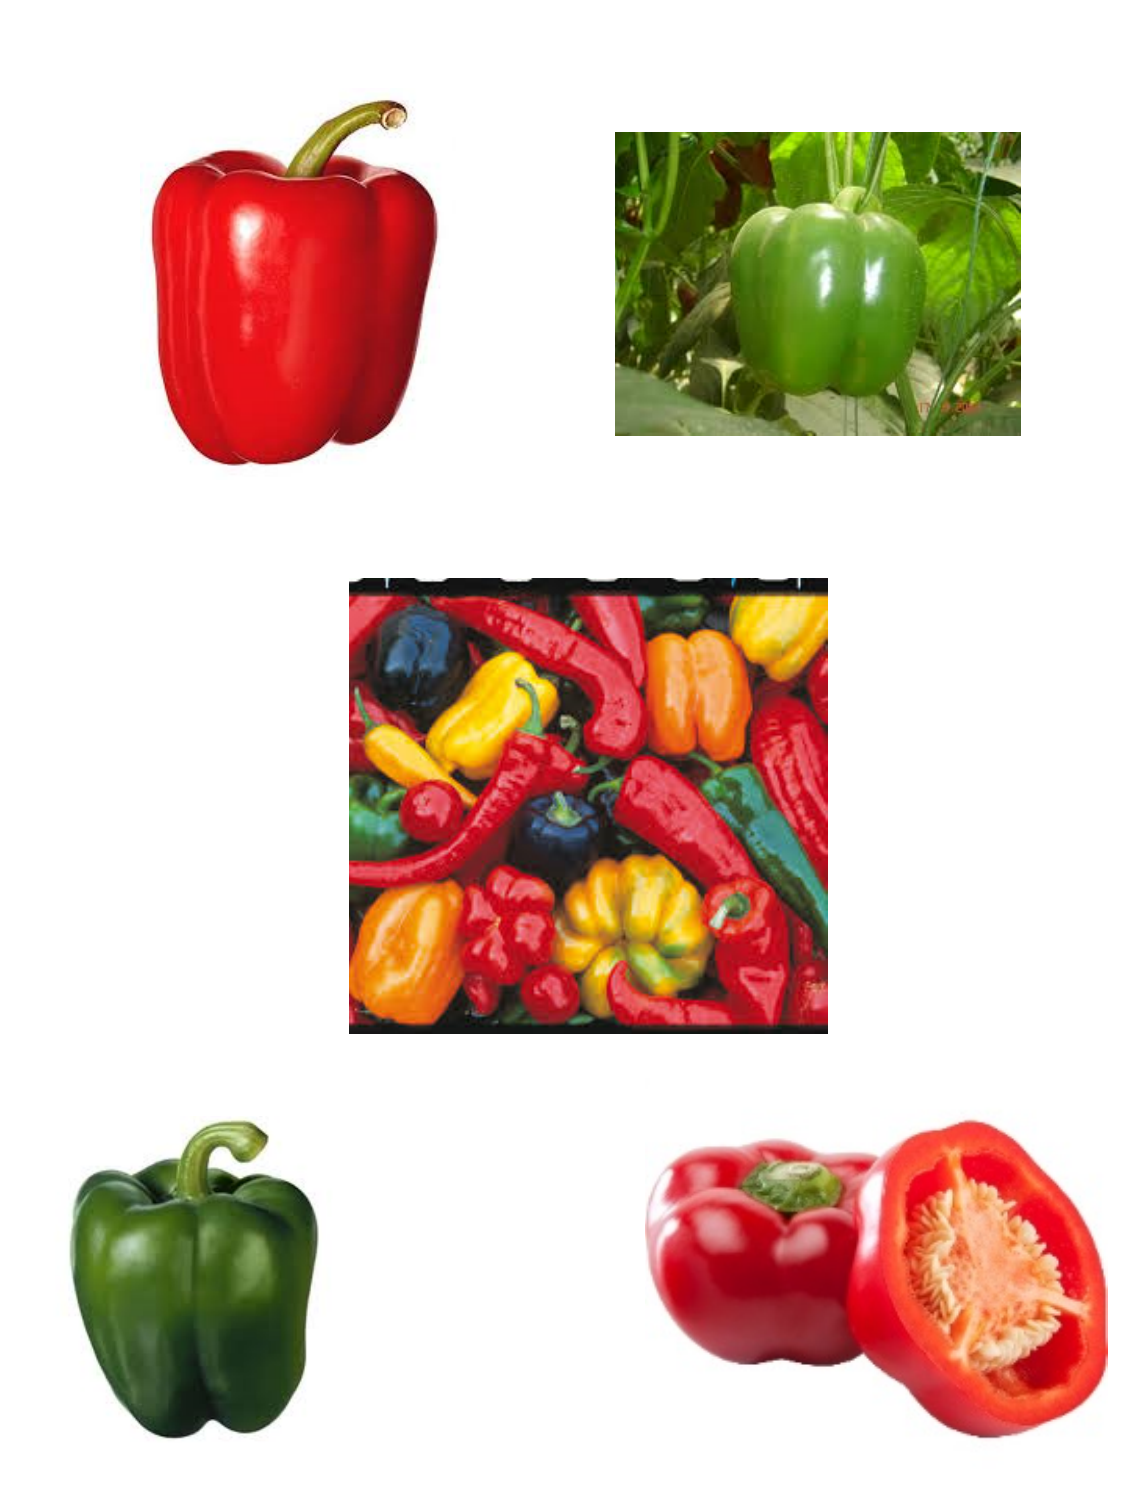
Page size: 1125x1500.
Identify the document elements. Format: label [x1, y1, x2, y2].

picture [615, 132, 1021, 436]
picture [140, 88, 457, 480]
picture [644, 1077, 1108, 1481]
picture [349, 578, 828, 1034]
picture [5, 1115, 383, 1443]
